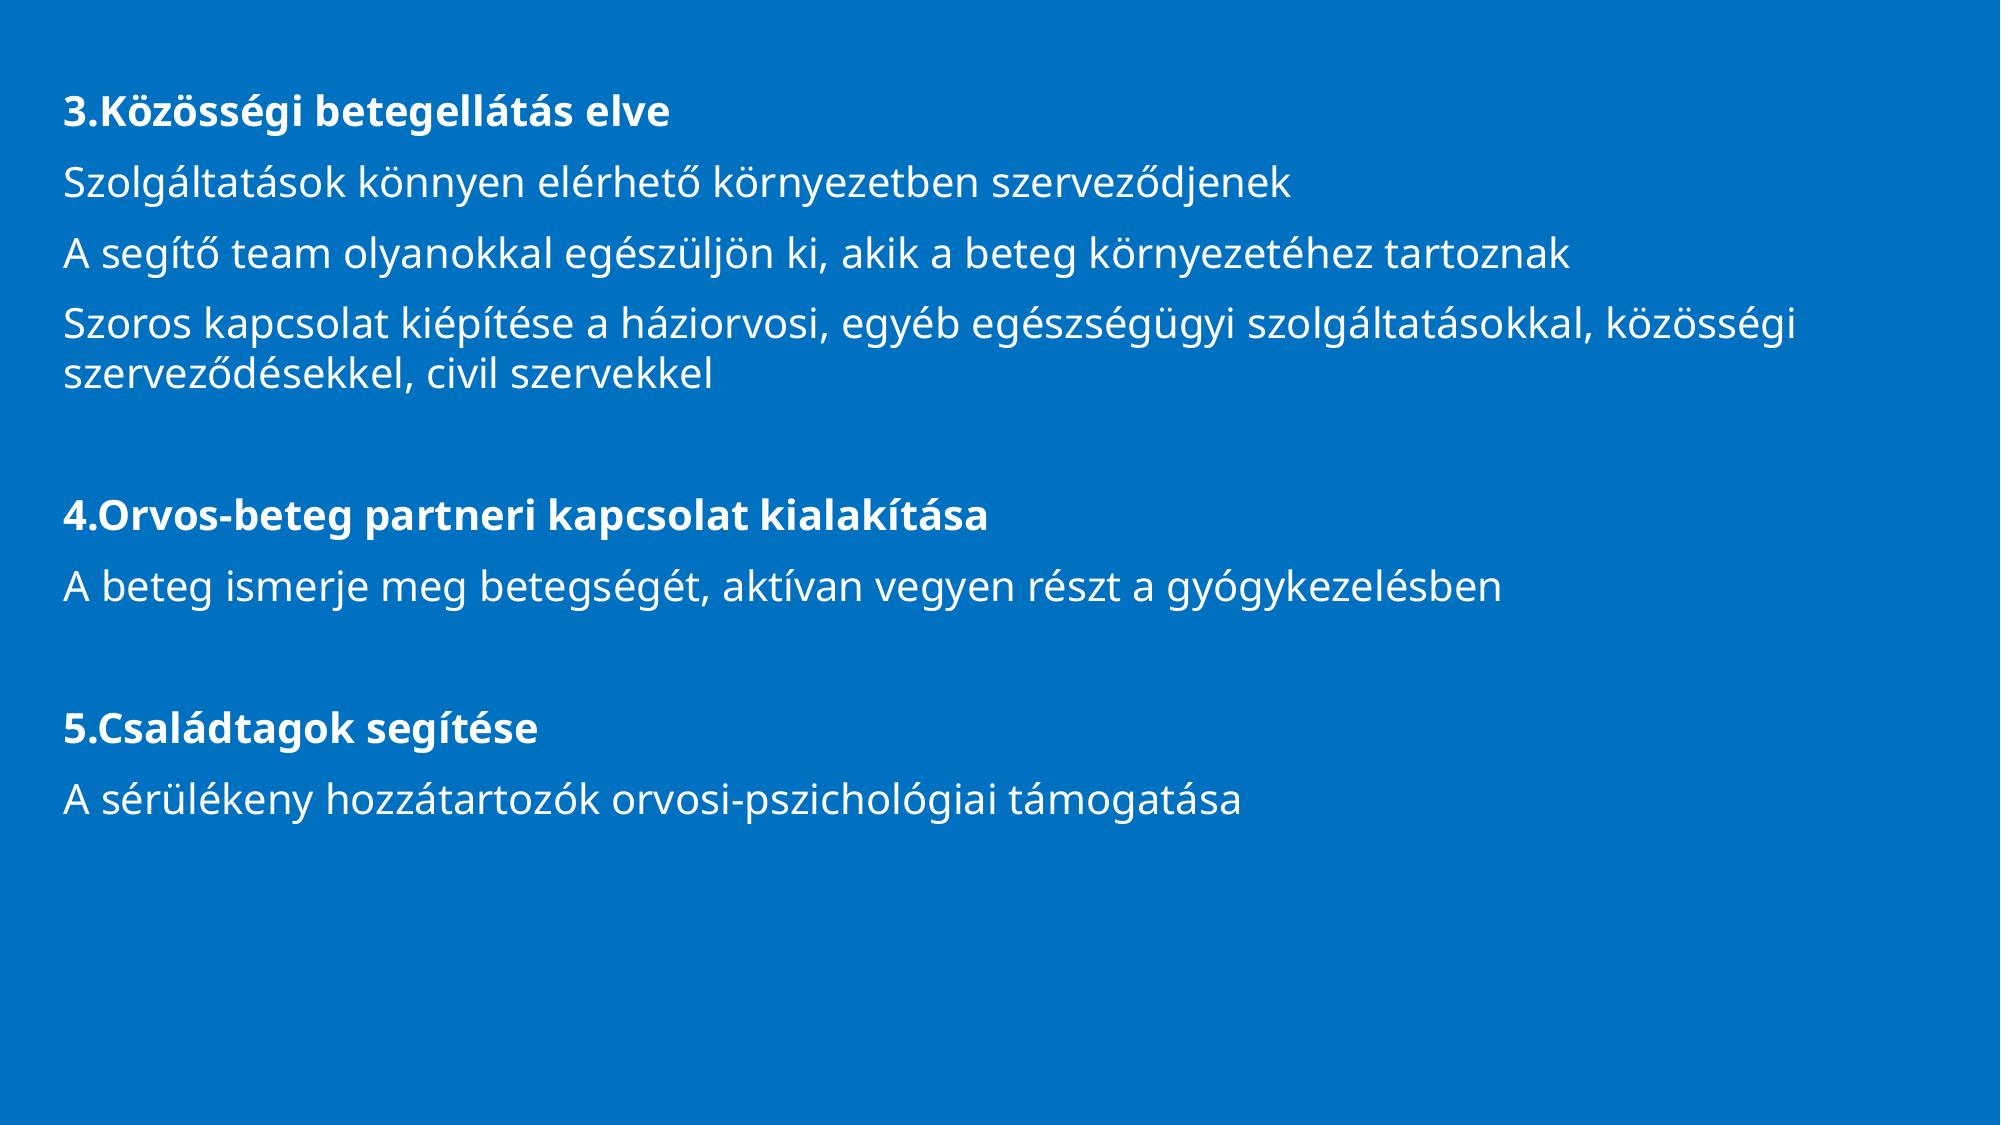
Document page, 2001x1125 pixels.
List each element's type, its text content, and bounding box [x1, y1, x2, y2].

list 3.Közösségi betegellátás elve Szolgáltatások könnyen elérhető környezetben szerveződjenek A segítő team olyanokkal egészüljön ki, akik a beteg környezetéhez tartoznak Szoros kapcsolat kiépítése a háziorvosi, egyéb egészségügyi szolgáltatásokkal, közösségi szerveződésekkel, civil szervekkel 4.Orvos-beteg partneri kapcsolat kialakítása A beteg ismerje meg betegségét, aktívan vegyen részt a gyógykezelésben 5.Családtagok segítése A sérülékeny hozzátartozók orvosi-pszichológiai támogatása [48, 77, 1902, 1079]
